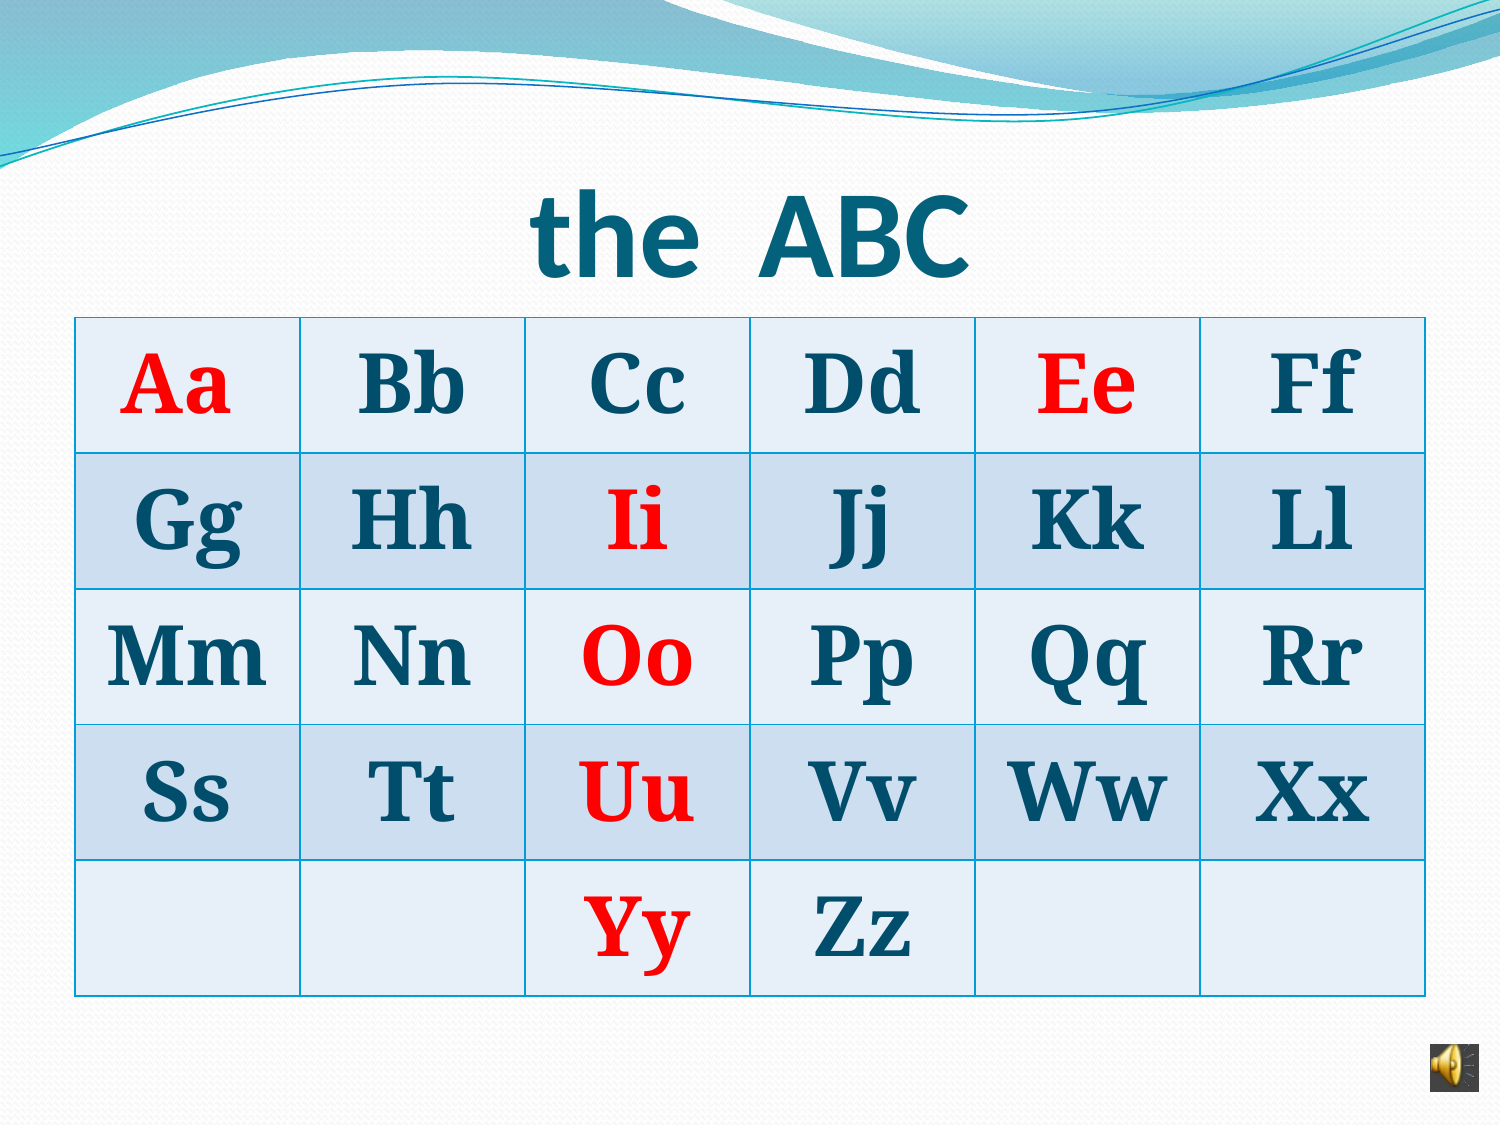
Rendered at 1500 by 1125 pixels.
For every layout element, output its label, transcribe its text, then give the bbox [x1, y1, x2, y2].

picture [1429, 1042, 1480, 1094]
table_cell Nn [301, 590, 524, 724]
table_cell [1201, 861, 1424, 995]
table_cell Rr [1201, 590, 1424, 724]
table_cell Zz [751, 861, 974, 995]
table_header Bb [301, 318, 524, 452]
title the ABC [75, 115, 1425, 303]
table_cell Hh [301, 454, 524, 588]
table_header Cc [526, 318, 749, 452]
table_cell Jj [751, 454, 974, 588]
table_header Ff [1201, 318, 1424, 452]
table_cell Vv [751, 725, 974, 859]
table_cell Mm [76, 590, 299, 724]
table_cell Gg [76, 454, 299, 588]
table_header Dd [751, 318, 974, 452]
table_cell [301, 861, 524, 995]
table_cell Yy [526, 861, 749, 995]
table_cell [76, 861, 299, 995]
table_cell Ll [1201, 454, 1424, 588]
table_cell Ii [526, 454, 749, 588]
table_cell [976, 861, 1199, 995]
table_cell Tt [301, 725, 524, 859]
table_cell Uu [526, 725, 749, 859]
table_cell Qq [976, 590, 1199, 724]
table_cell Xx [1201, 725, 1424, 859]
table_cell Oo [526, 590, 749, 724]
table_header Aa [76, 318, 299, 452]
table_header Ee [976, 318, 1199, 452]
table_cell Kk [976, 454, 1199, 588]
table_cell Pp [751, 590, 974, 724]
table_cell Ww [976, 725, 1199, 859]
table_cell Ss [76, 725, 299, 859]
